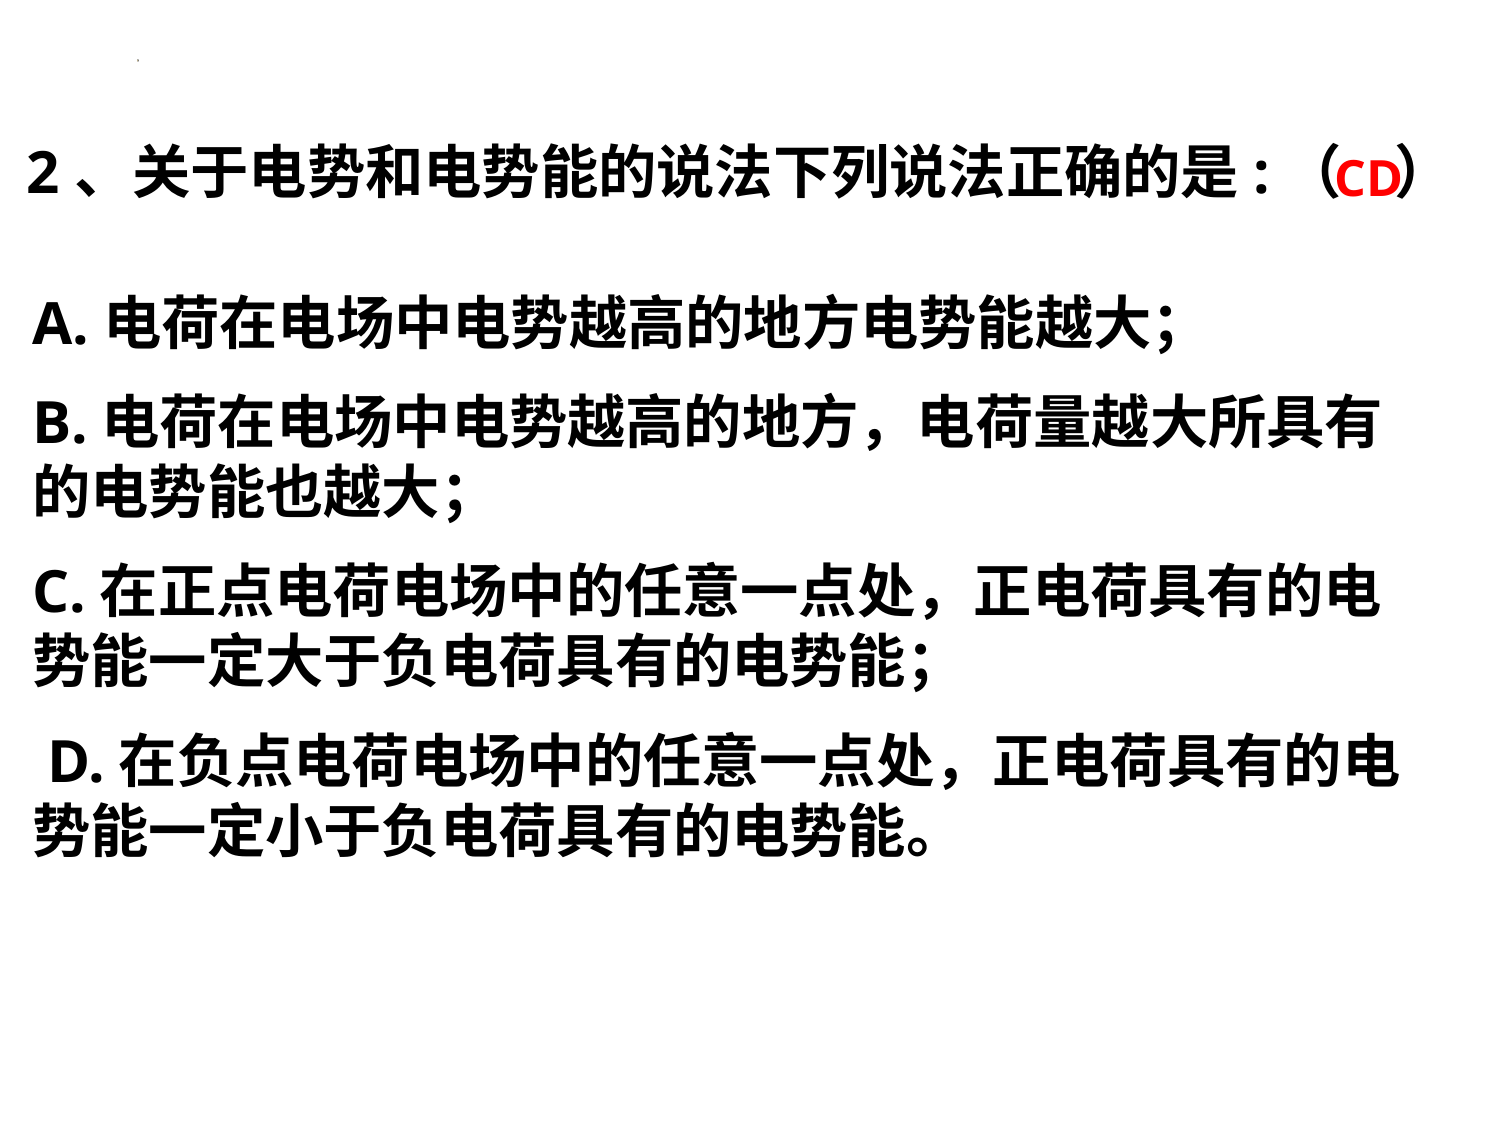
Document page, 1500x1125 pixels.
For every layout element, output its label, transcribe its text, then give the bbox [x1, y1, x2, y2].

text_box 2、关于电势和电势能的说法下列说法正确的是:（ ） [12, 128, 1500, 214]
text_box A.电荷在电场中电势越高的地方电势能越大； B.电荷在电场中电势越高的地方，电荷量越大所具有的电势能也越大； C.在正点电荷电场中的任意一点处，正电荷具有的电势能一定大于负电荷具有的电势能； D.在负点电荷电场中的任意一点处，正电荷具有的电势能一定小于负电荷具有的电势能。 [17, 278, 1452, 872]
text_box CD [1319, 138, 1452, 214]
